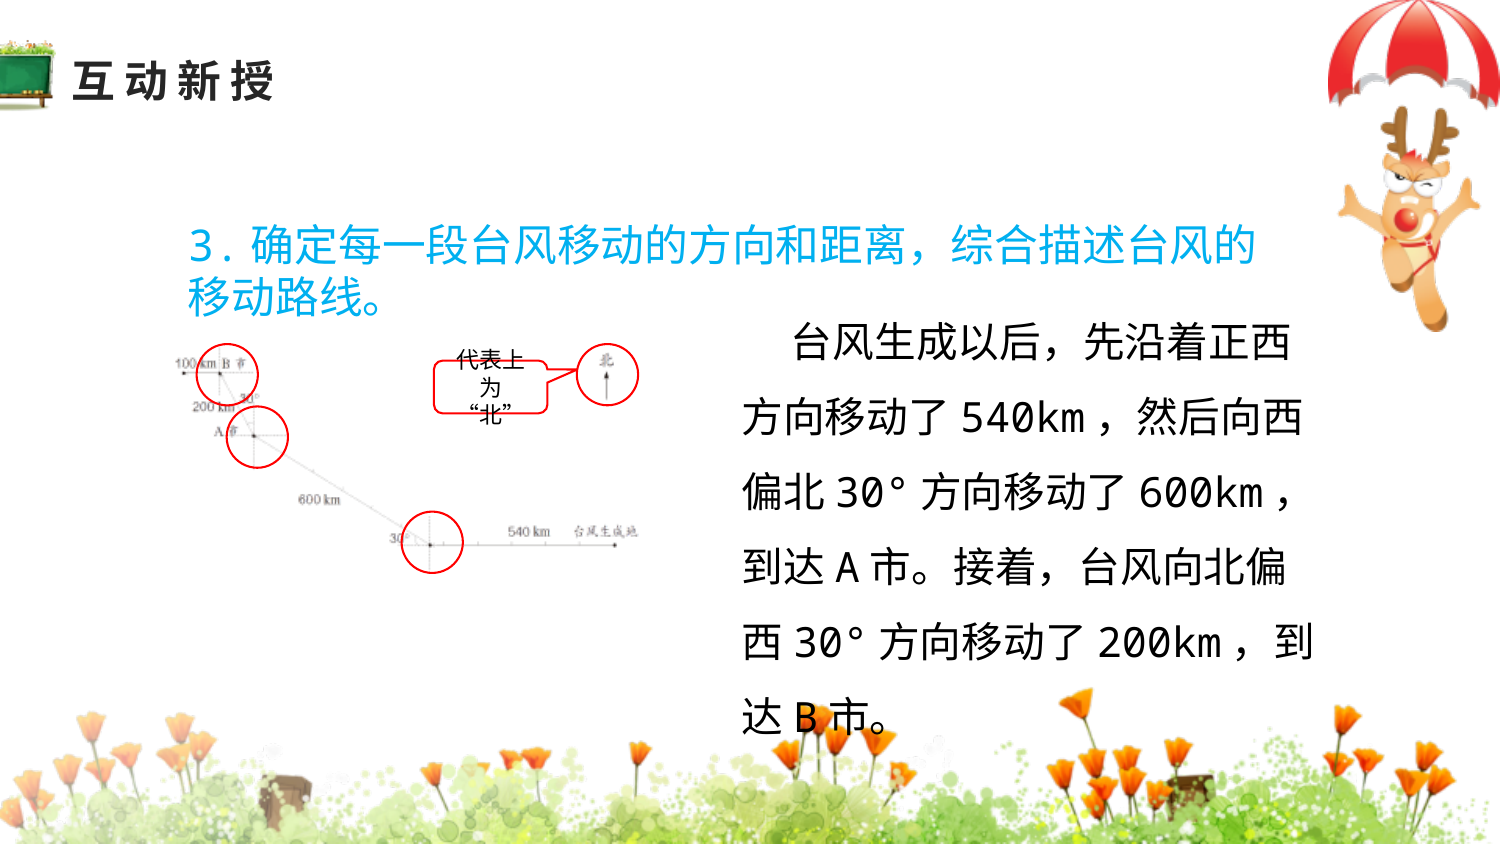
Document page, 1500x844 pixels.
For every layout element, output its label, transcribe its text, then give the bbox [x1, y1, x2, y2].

picture [463, 414, 639, 573]
picture [175, 336, 639, 573]
picture [0, 28, 56, 122]
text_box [196, 343, 463, 573]
text_box 3.确定每一段台风移动的方向和距离，综合描述台风的移动路线。 [176, 211, 1282, 328]
picture [0, 680, 1500, 844]
text_box 互动新授 [43, 47, 304, 112]
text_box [433, 343, 639, 414]
text_box 台风生成以后，先沿着正西方向移动了540km，然后向西偏北30°方向移动了600km，到达A市。接着，台风向北偏西30°方向移动了200km，到达B市。 [730, 281, 1332, 747]
picture [1328, 0, 1500, 332]
